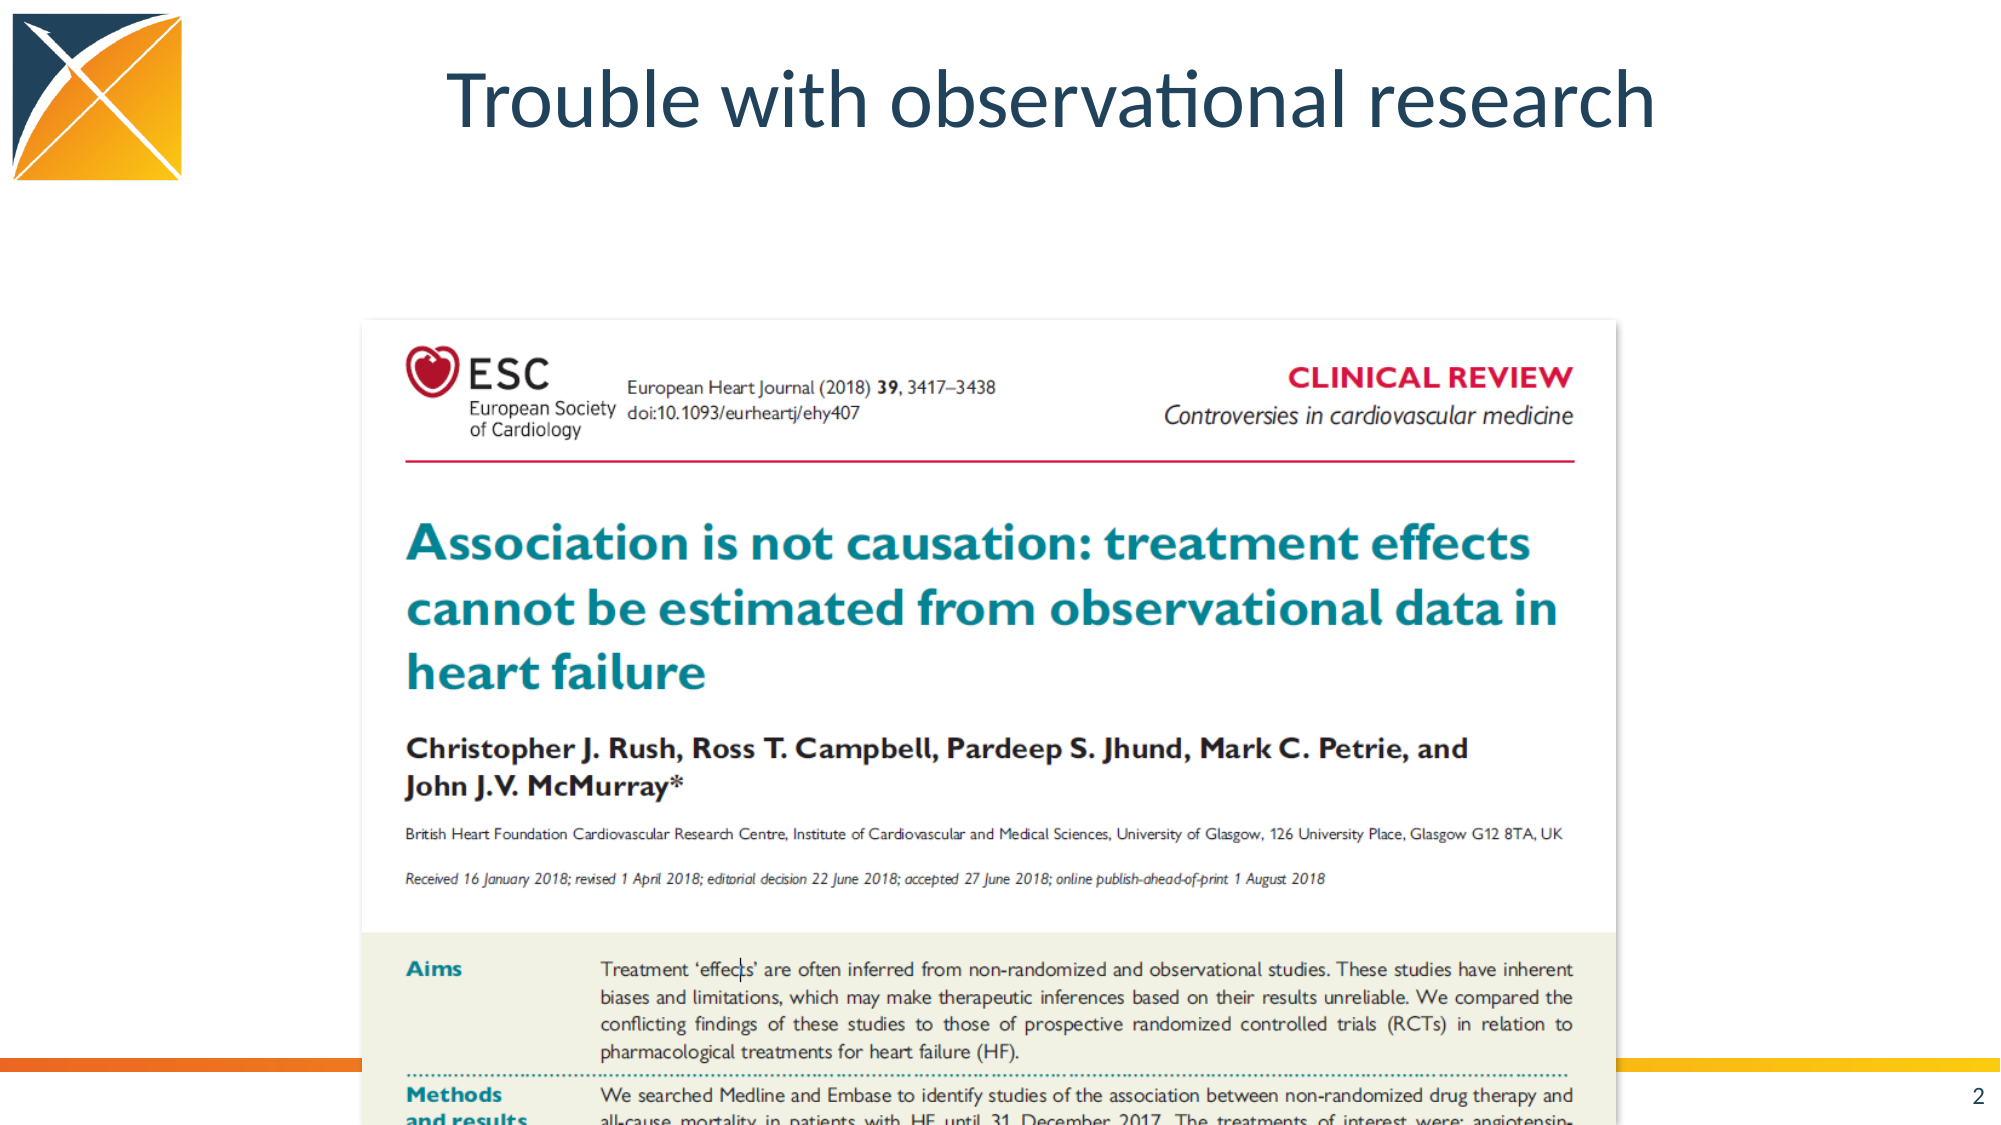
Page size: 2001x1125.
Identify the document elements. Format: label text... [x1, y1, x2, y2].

picture [0, 0, 206, 200]
title Trouble with observational research [205, 24, 1900, 163]
slide_number 2 [1620, 1065, 2000, 1125]
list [362, 319, 1616, 1125]
